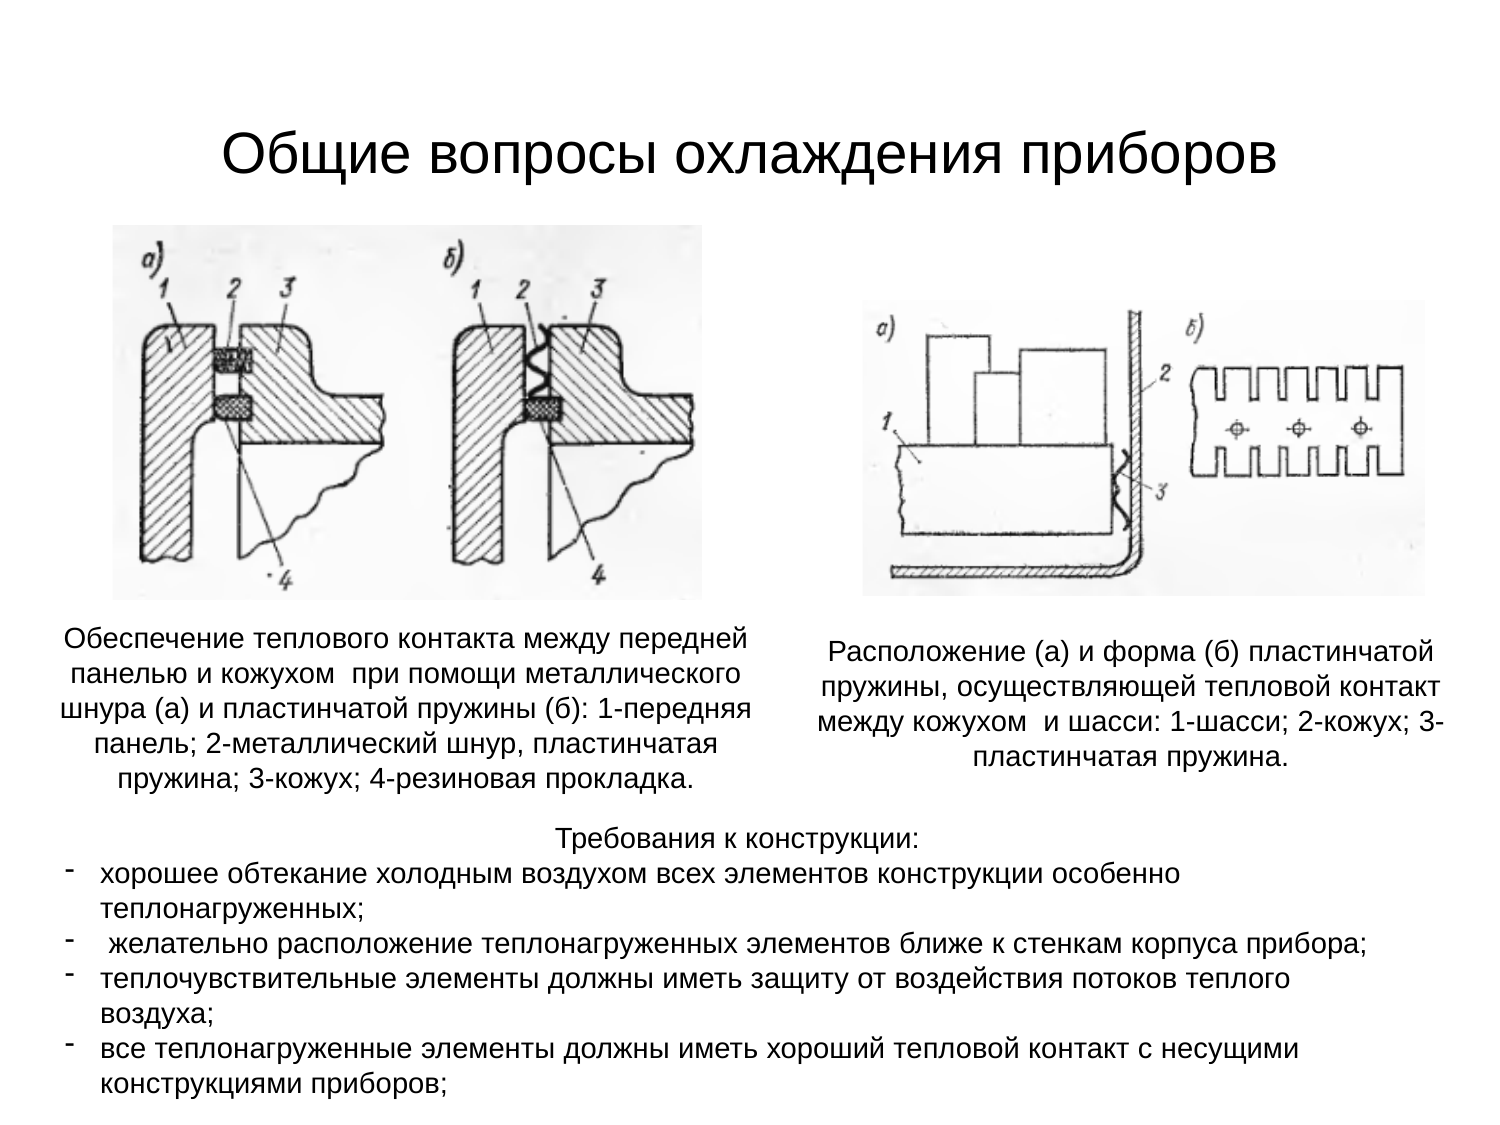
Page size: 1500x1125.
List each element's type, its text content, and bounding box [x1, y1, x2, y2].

text_box Расположение (а) и форма (б) пластинчатой пружины, осуществляющей тепловой контакт между кожухом и шасси: 1-шасси; 2-кожух; 3-пластинчатая пружина. [787, 624, 1475, 780]
picture [112, 224, 703, 601]
text_box Требования к конструкции: хорошее обтекание холодным воздухом всех элементов конструкции особенно теплонагруженных; желательно расположение теплонагруженных элементов ближе к стенкам корпуса прибора; теплочувствительные элементы должны иметь защиту от воздействия потоков теплого воздуха; все теплонагруженные элементы должны иметь хороший тепловой контакт с несущими конструкциями приборов; [50, 812, 1425, 1125]
text_box Общие вопросы охлаждения приборов [112, 74, 1388, 225]
text_box Обеспечение теплового контакта между передней панелью и кожухом при помощи металлического шнура (а) и пластинчатой пружины (б): 1-передняя панель; 2-металлический шнур, пластинчатая пружина; 3-кожух; 4-резиновая прокладка. [37, 612, 775, 802]
picture [862, 299, 1426, 596]
